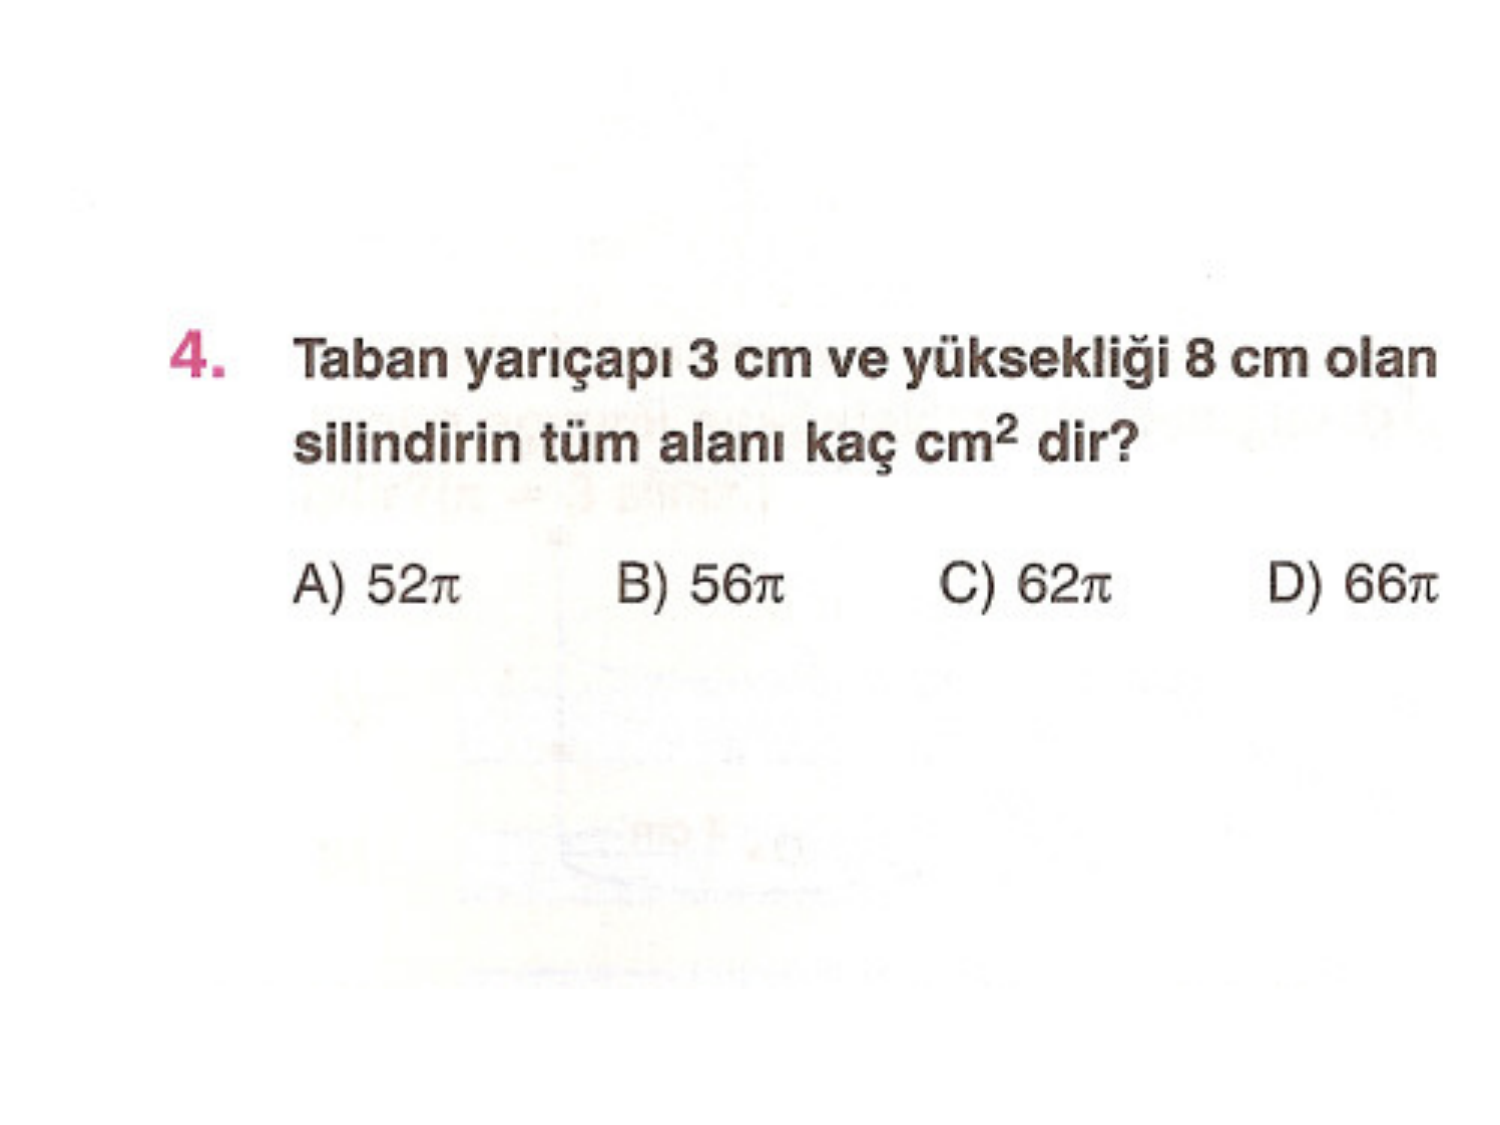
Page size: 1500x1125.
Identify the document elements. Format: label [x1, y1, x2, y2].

picture [0, 0, 1500, 990]
